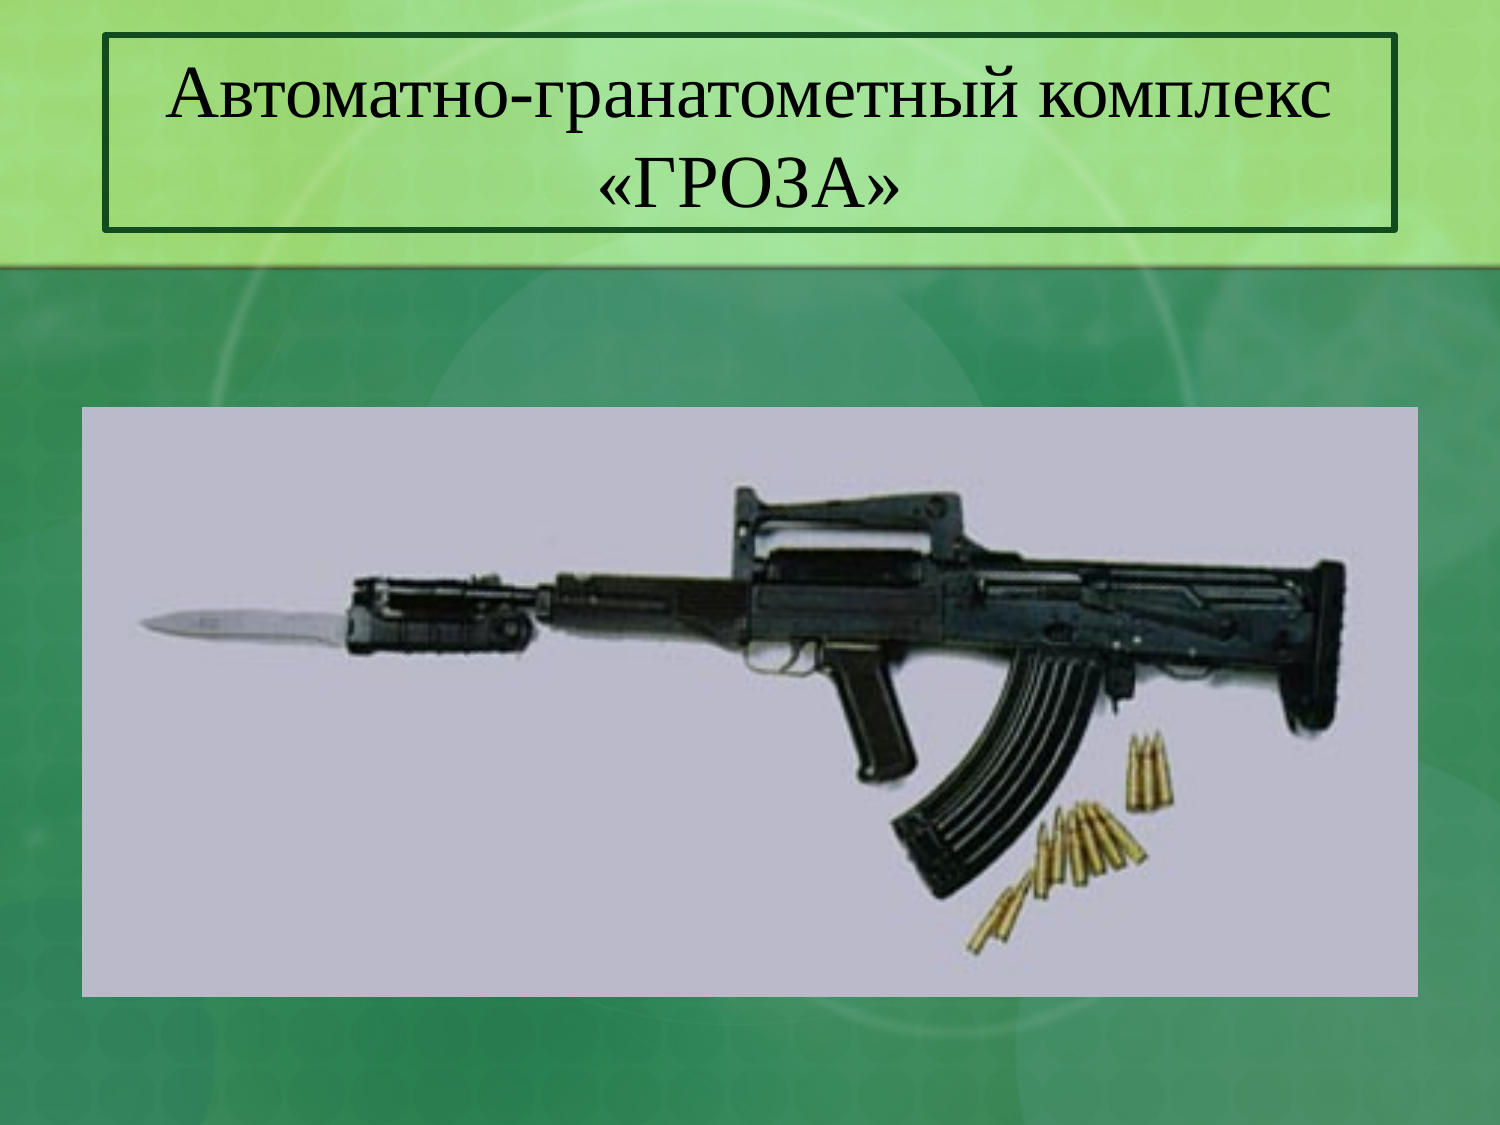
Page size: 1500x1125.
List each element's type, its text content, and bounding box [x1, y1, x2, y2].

picture [0, 0, 1500, 1125]
text_box Автоматно-гранатометный комплекс «ГРОЗА» [105, 35, 1395, 230]
